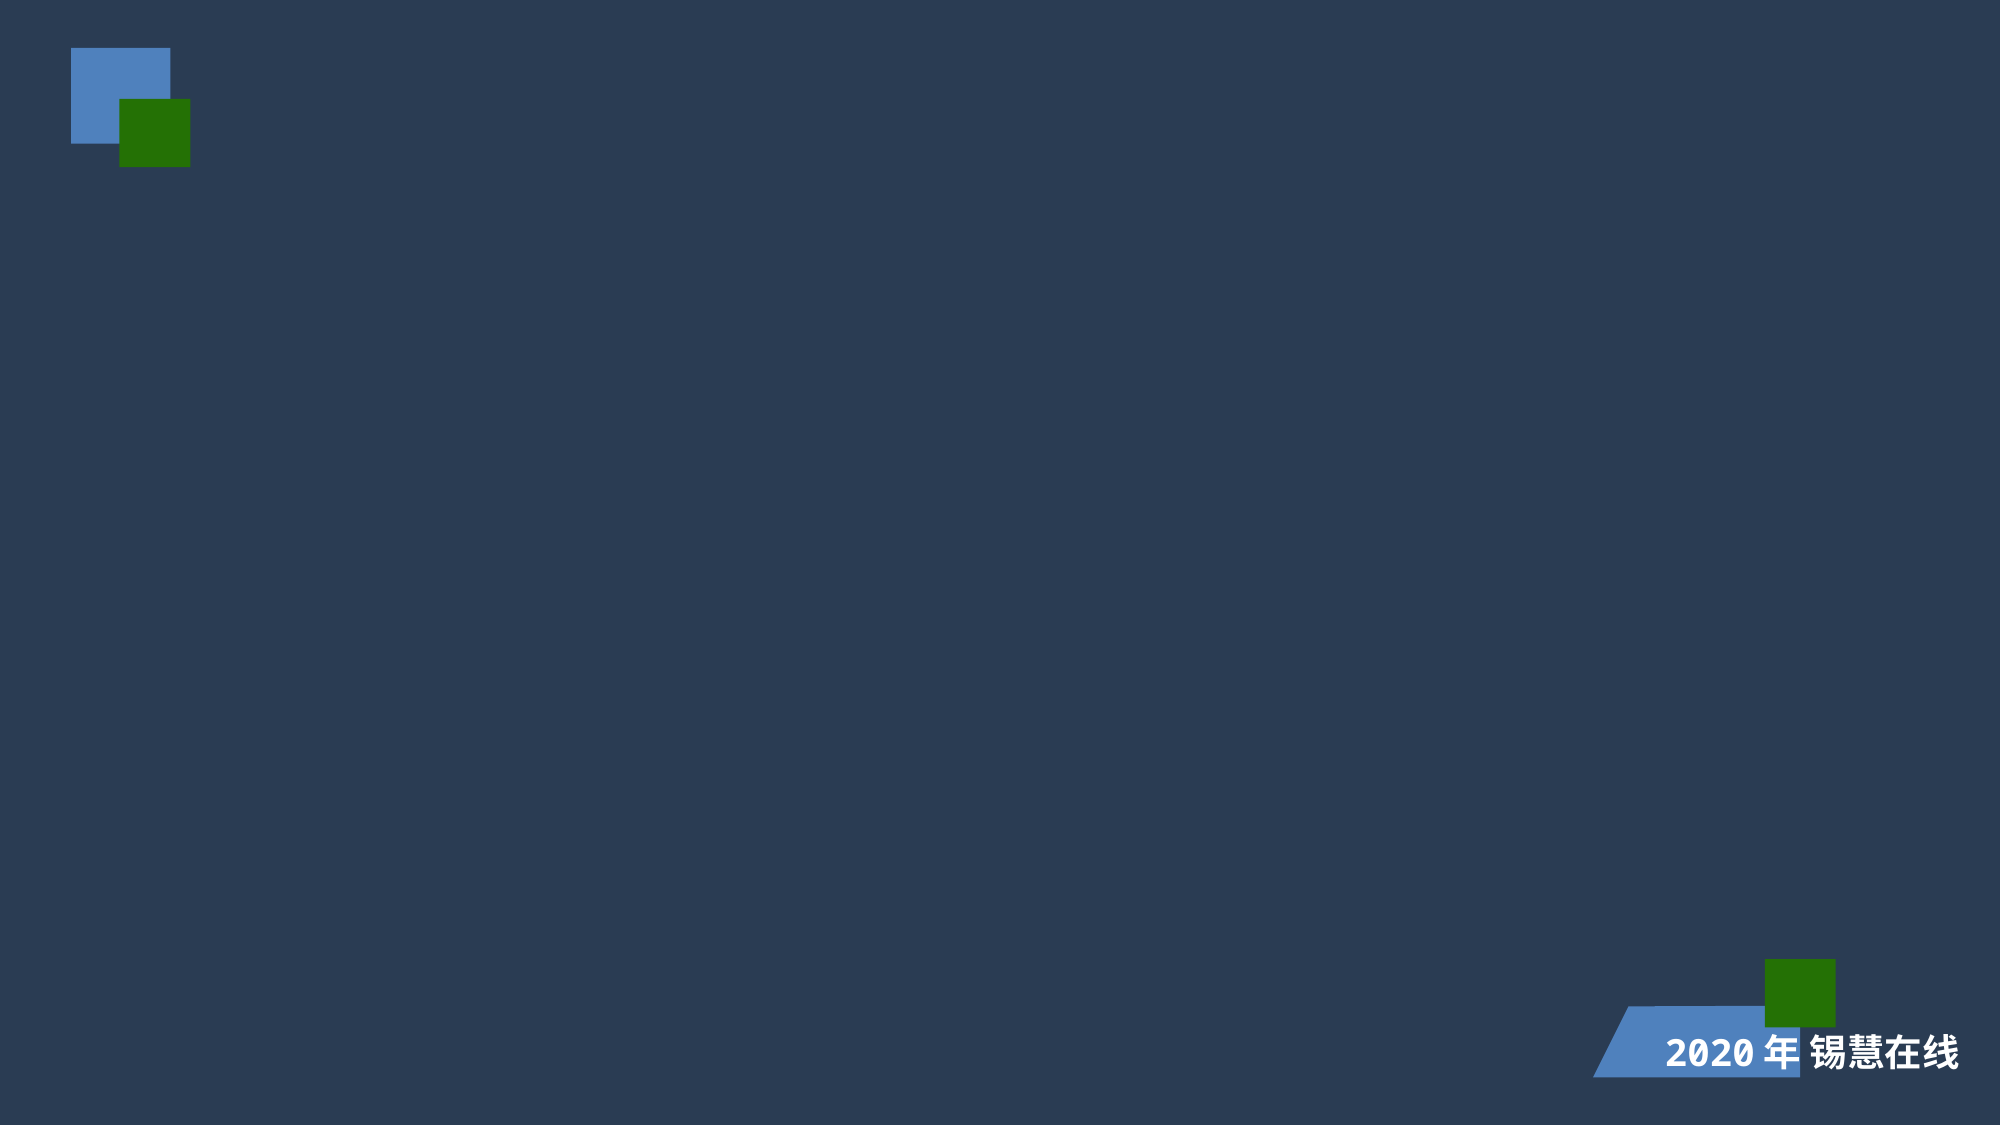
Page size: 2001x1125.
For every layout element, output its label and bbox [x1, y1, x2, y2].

text_box [70, 47, 191, 168]
